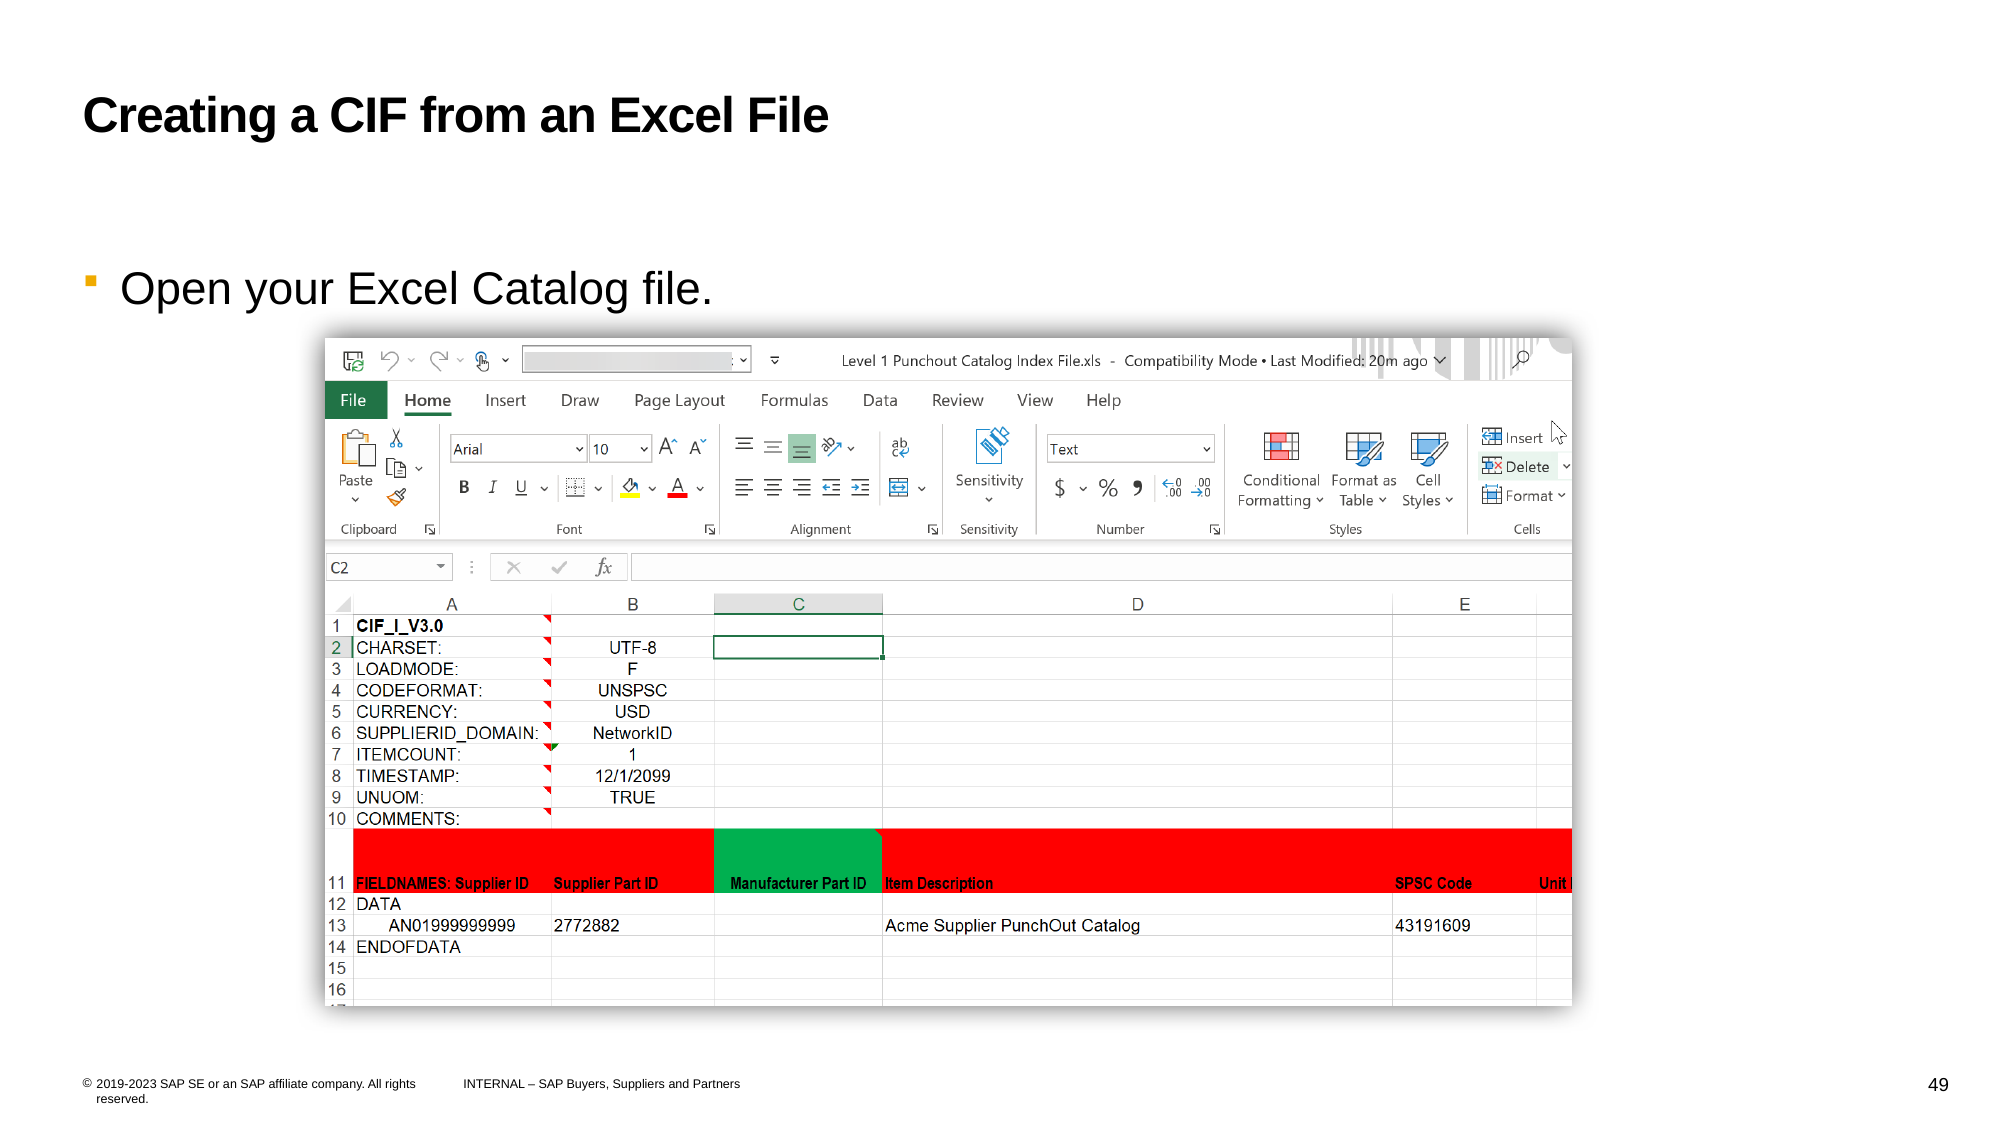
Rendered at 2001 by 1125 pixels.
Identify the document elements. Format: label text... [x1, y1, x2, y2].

title Creating a CIF from an Excel File [82, 82, 1918, 144]
list Open your Excel Catalog file. [82, 265, 1918, 1040]
picture [324, 337, 1572, 1006]
